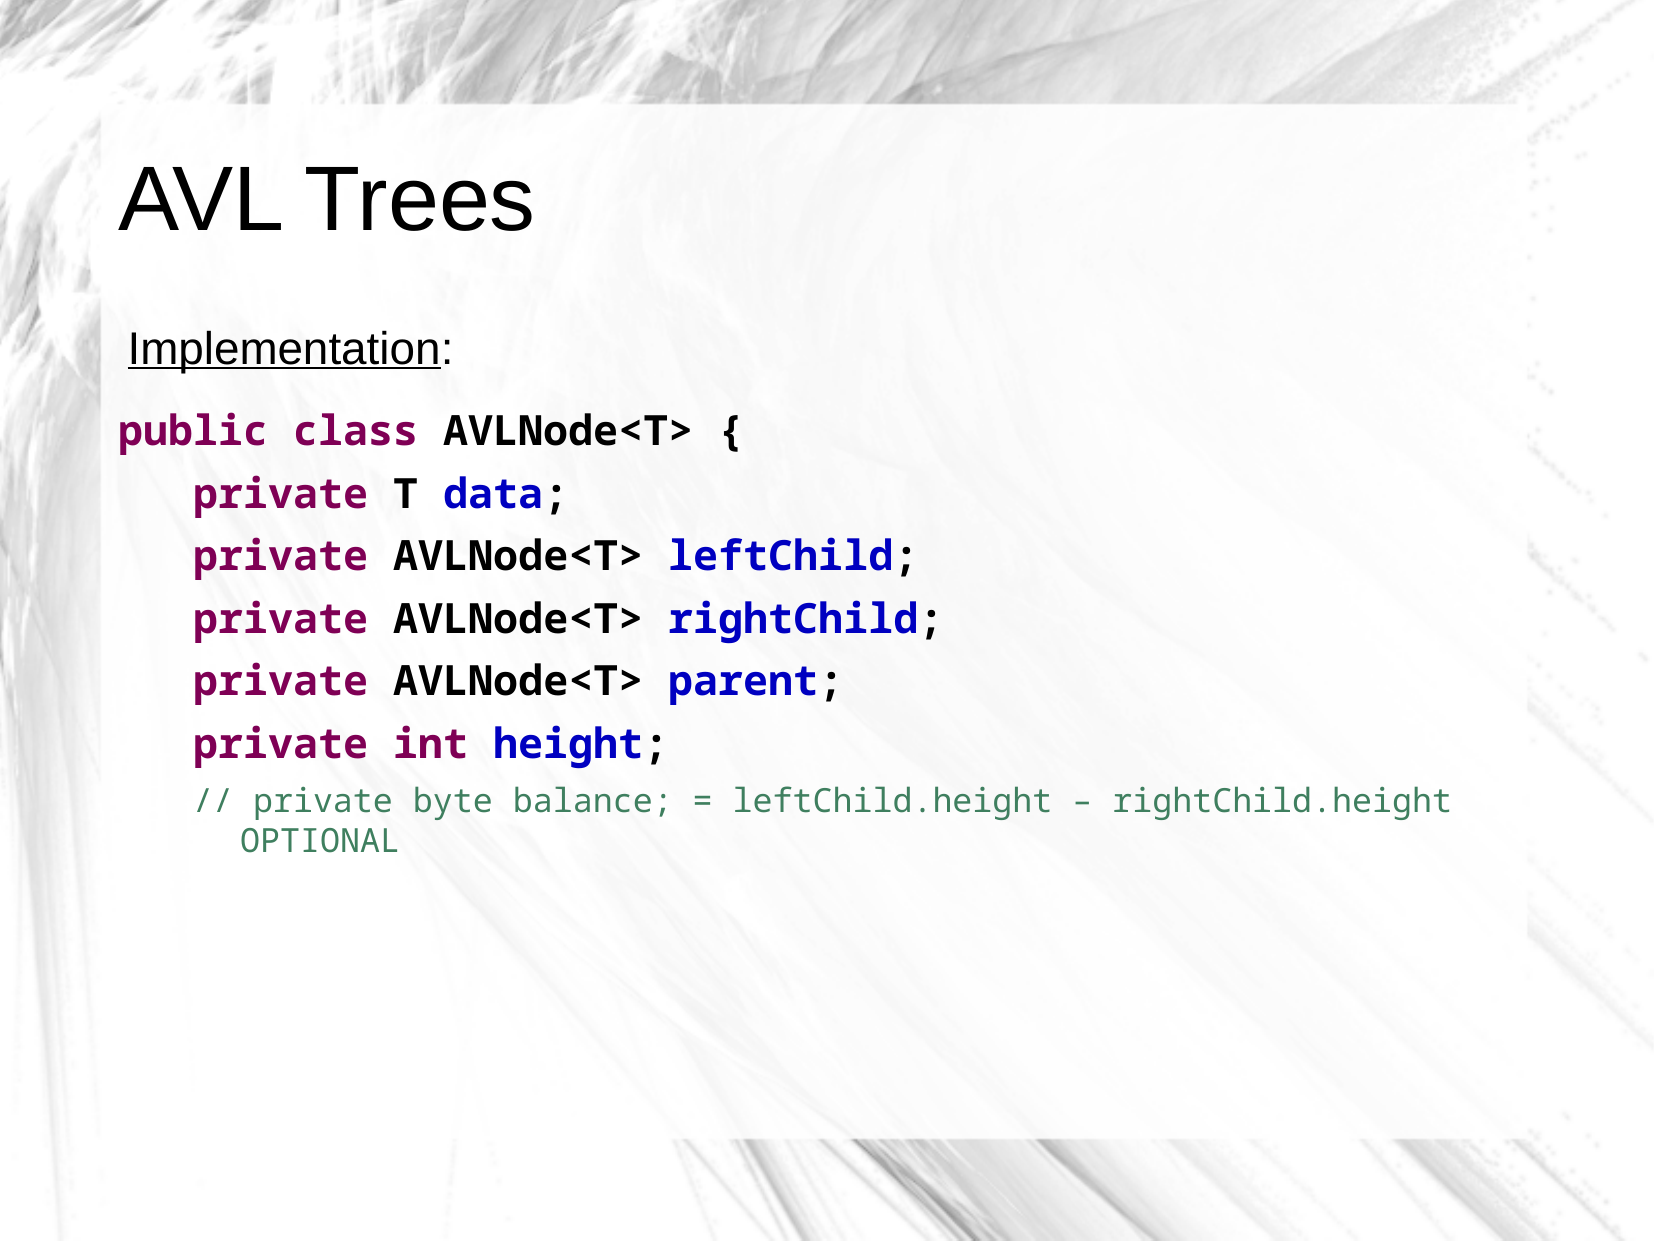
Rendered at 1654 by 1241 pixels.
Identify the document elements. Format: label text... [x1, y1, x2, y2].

picture [0, 0, 1654, 1241]
title AVL Trees [118, 93, 1506, 299]
list Implementation: public class AVLNode<T> { private T data; private AVLNode<T> leftChild; private AVLNode<T> rightChild; private AVLNode<T> parent; private int height; // private byte balance; = leftChild.height – rightChild.height OPTIONAL [118, 319, 1571, 1109]
